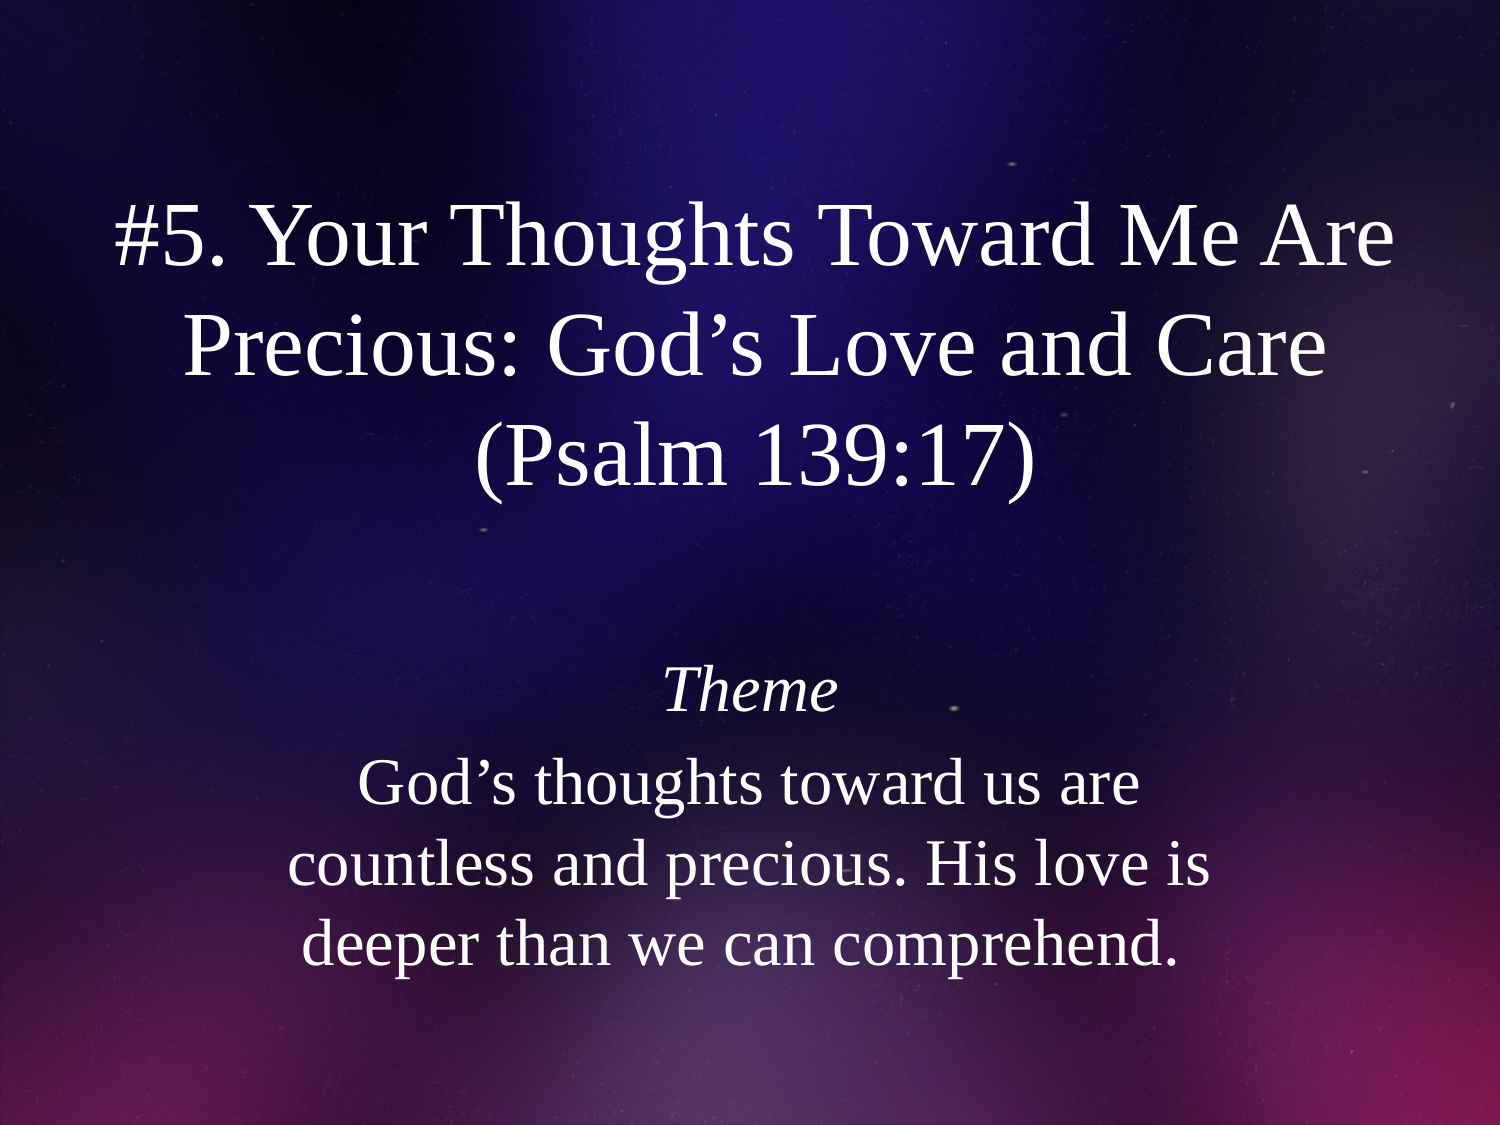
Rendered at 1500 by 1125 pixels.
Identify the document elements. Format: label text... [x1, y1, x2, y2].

subtitle Theme God’s thoughts toward us are countless and precious. His love is deeper than we can comprehend. [225, 637, 1275, 925]
picture [0, 0, 1500, 1125]
title #5. Your Thoughts Toward Me Are Precious: God’s Love and Care (Psalm 139:17) [62, 299, 1450, 488]
